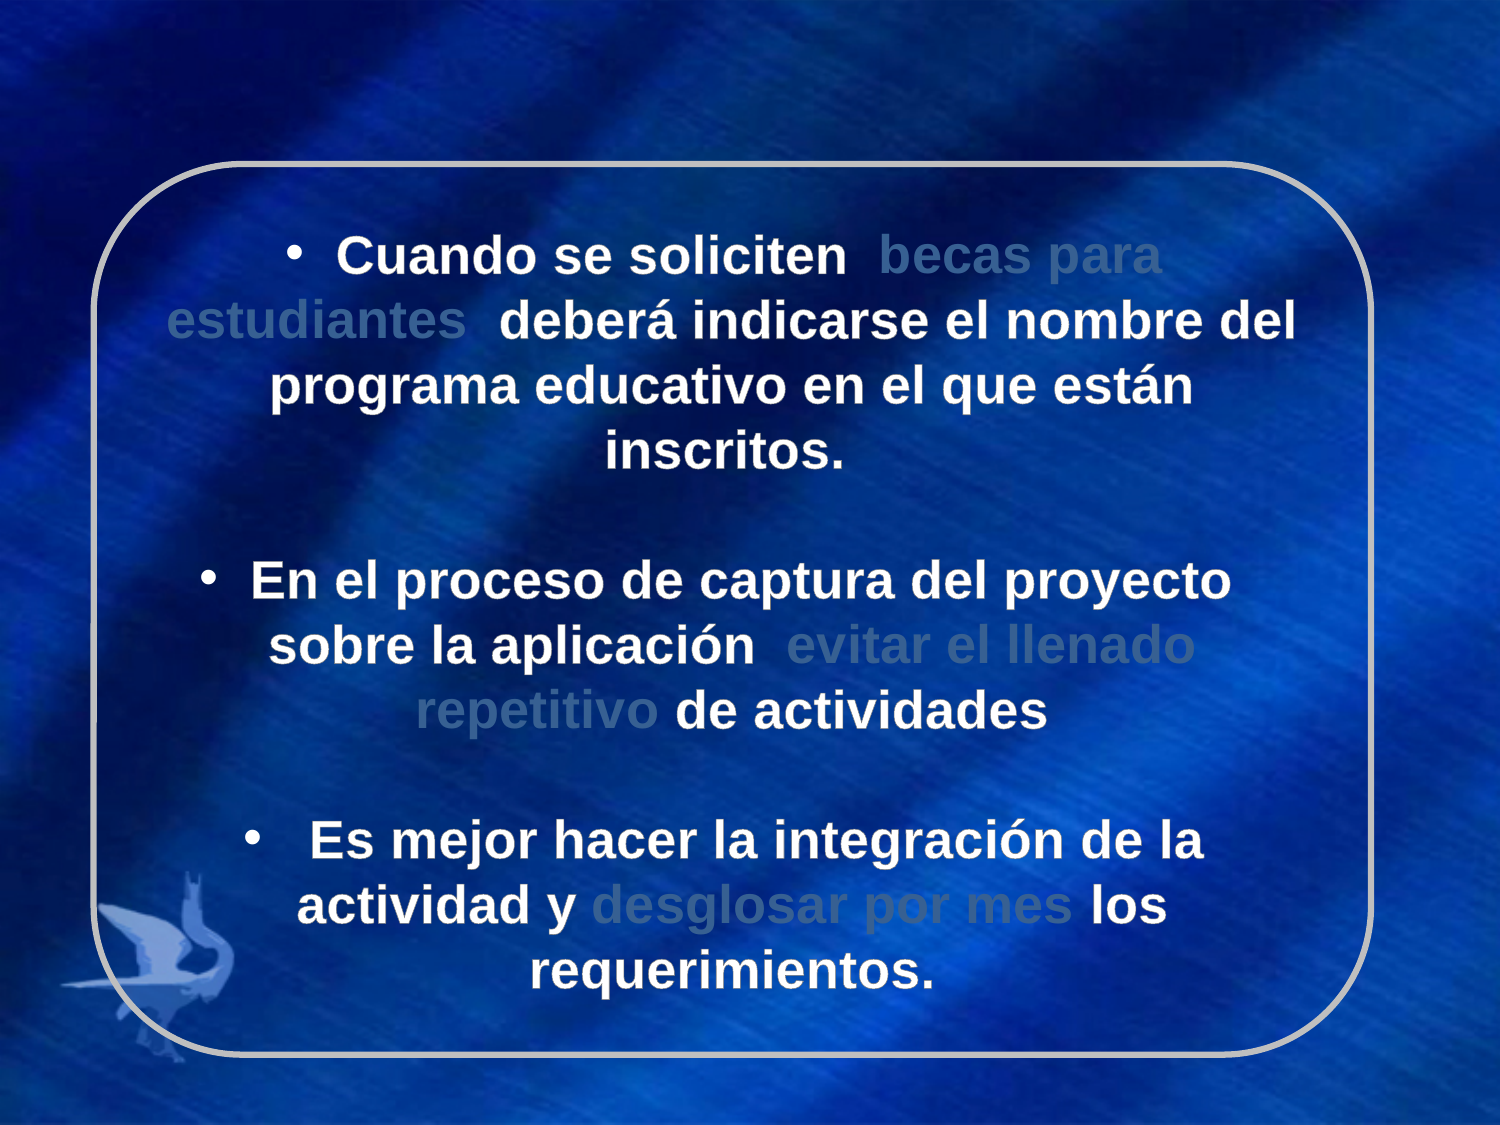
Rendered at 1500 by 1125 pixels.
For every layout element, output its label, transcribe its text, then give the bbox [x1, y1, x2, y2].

picture [0, 0, 1500, 1125]
text_box Cuando se soliciten becas para estudiantes deberá indicarse el nombre del programa educativo en el que están inscritos. En el proceso de captura del proyecto sobre la aplicación evitar el llenado repetitivo de actividades Es mejor hacer la integración de la actividad y desglosar por mes los requerimientos. [91, 161, 1374, 1057]
